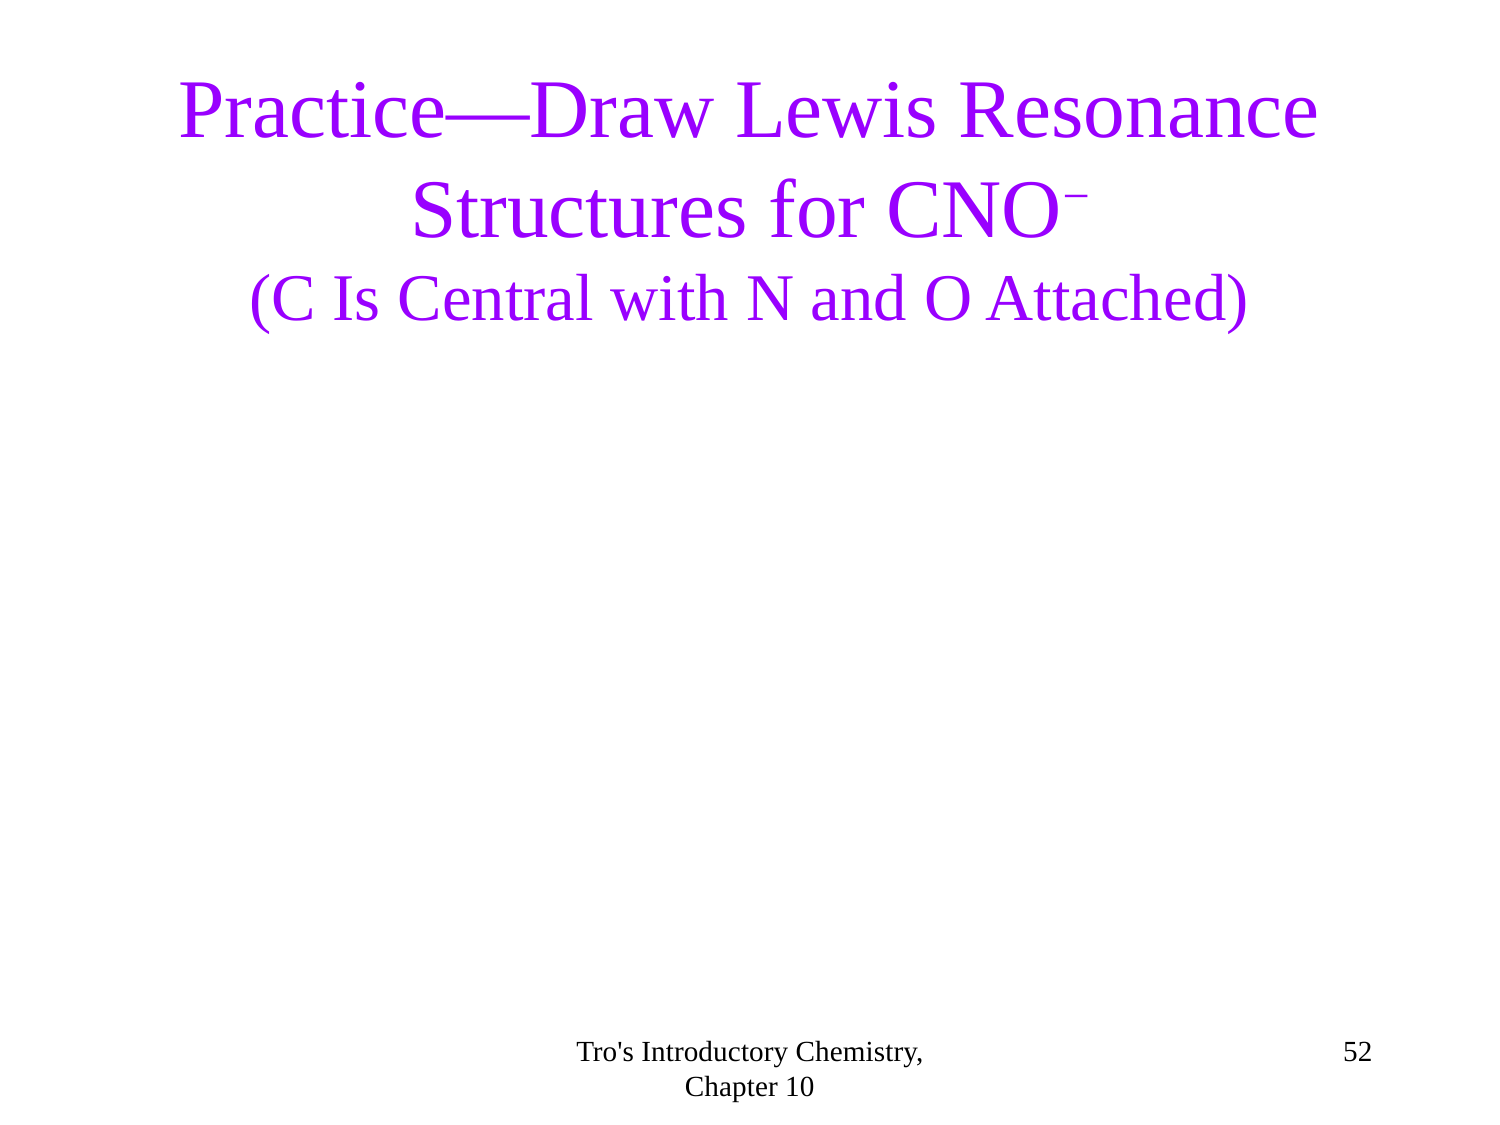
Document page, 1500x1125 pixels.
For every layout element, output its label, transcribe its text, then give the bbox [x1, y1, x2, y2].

text_box Tro's Introductory Chemistry, Chapter 10 [549, 1024, 950, 1100]
text_box Practice—Draw Lewis Resonance Structures for CNO− (C Is Central with N and O Attached) [112, 99, 1388, 288]
text_box <number> [1074, 1024, 1388, 1100]
